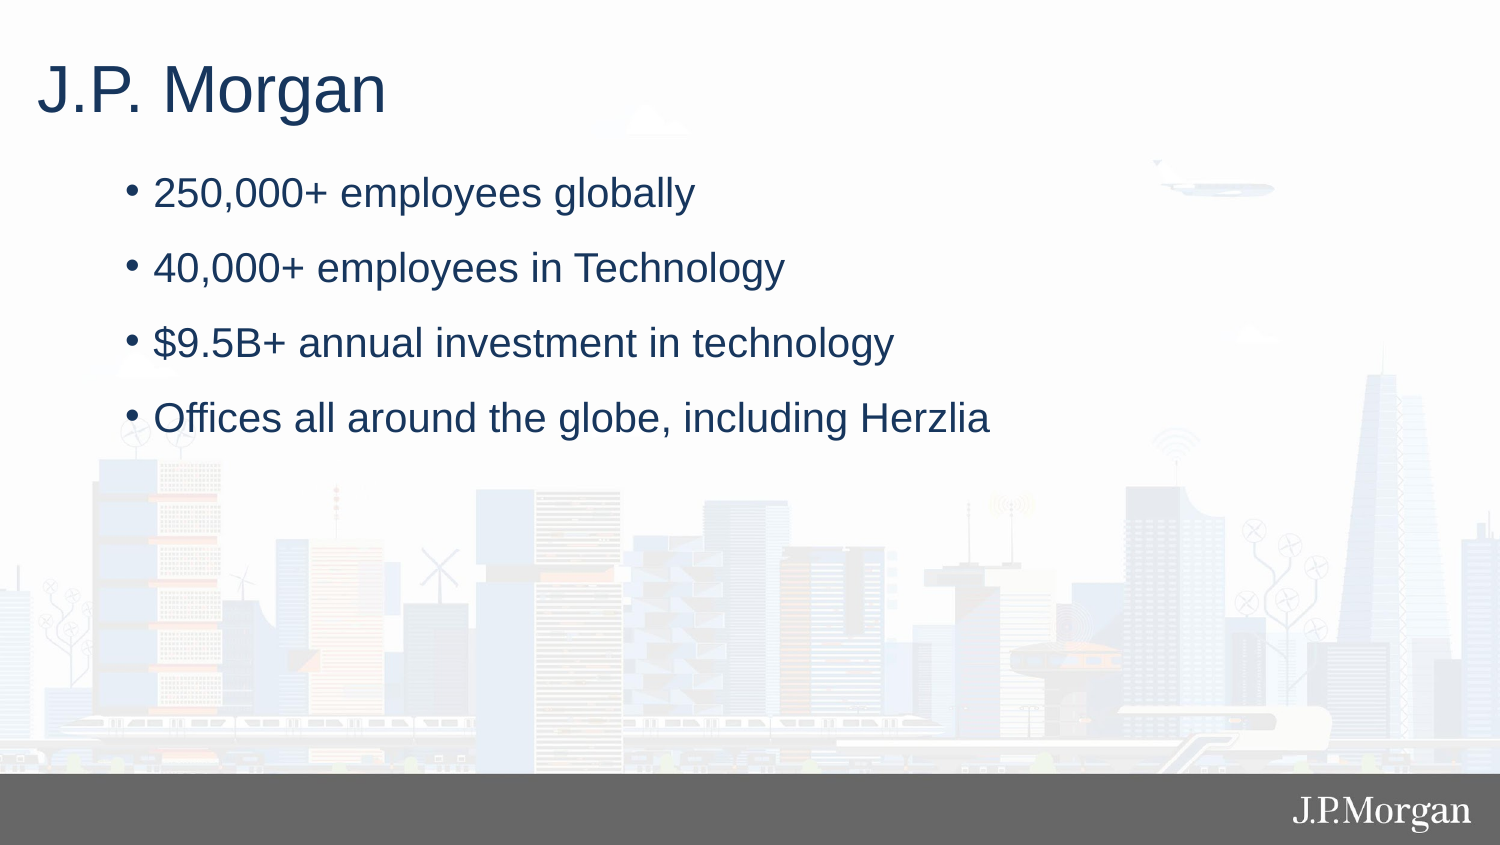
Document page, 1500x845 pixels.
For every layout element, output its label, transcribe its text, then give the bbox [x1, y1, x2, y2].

text_box J.P. Morgan [37, 23, 1388, 127]
picture [0, 0, 1500, 845]
text_box 250,000+ employees globally 40,000+ employees in Technology $9.5B+ annual investment in technology Offices all around the globe, including Herzlia [110, 159, 1435, 723]
